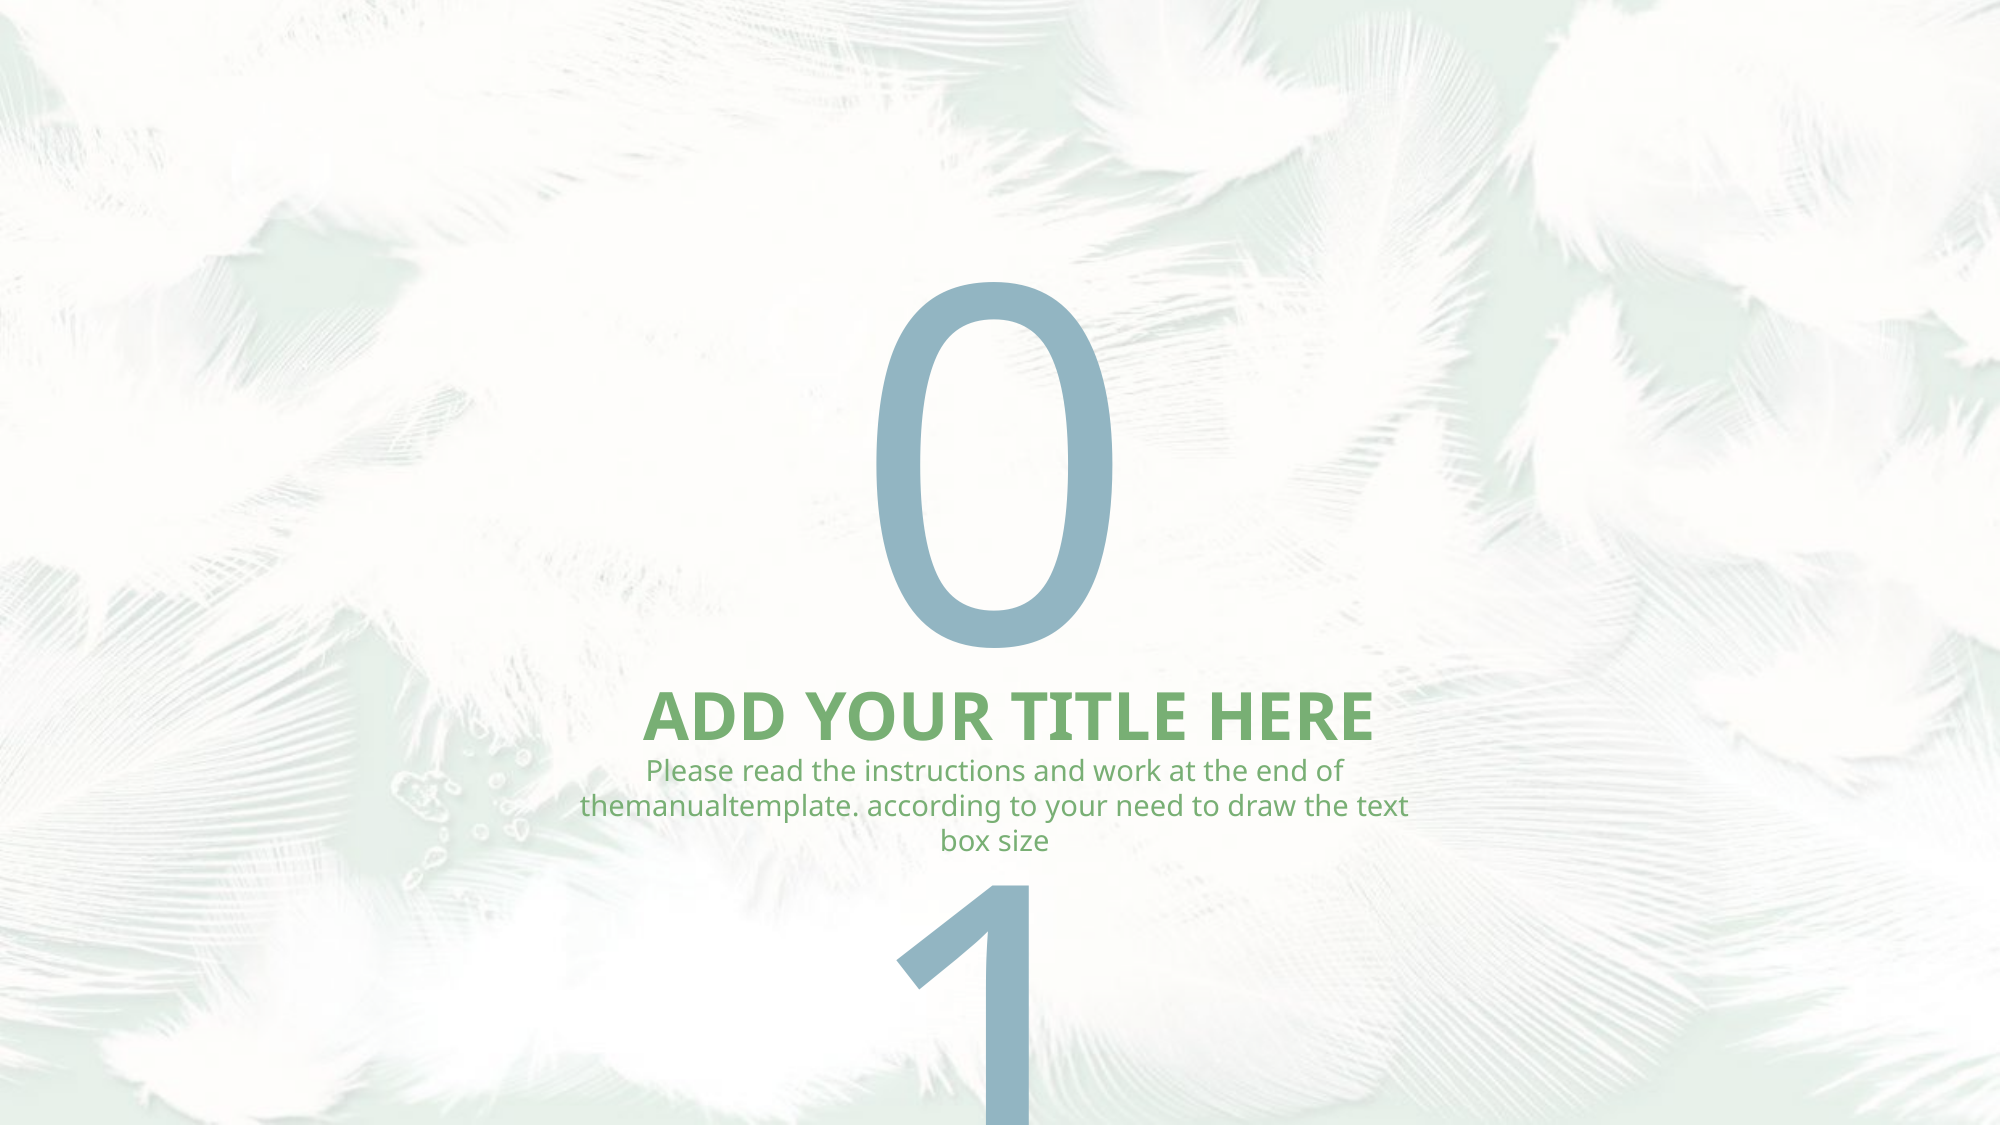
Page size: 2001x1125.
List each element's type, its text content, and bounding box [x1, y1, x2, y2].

text_box 01 [734, 859, 1256, 1125]
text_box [579, 666, 1411, 859]
text_box 52% [0, 0, 2000, 1125]
text_box 01 [734, 138, 1256, 666]
